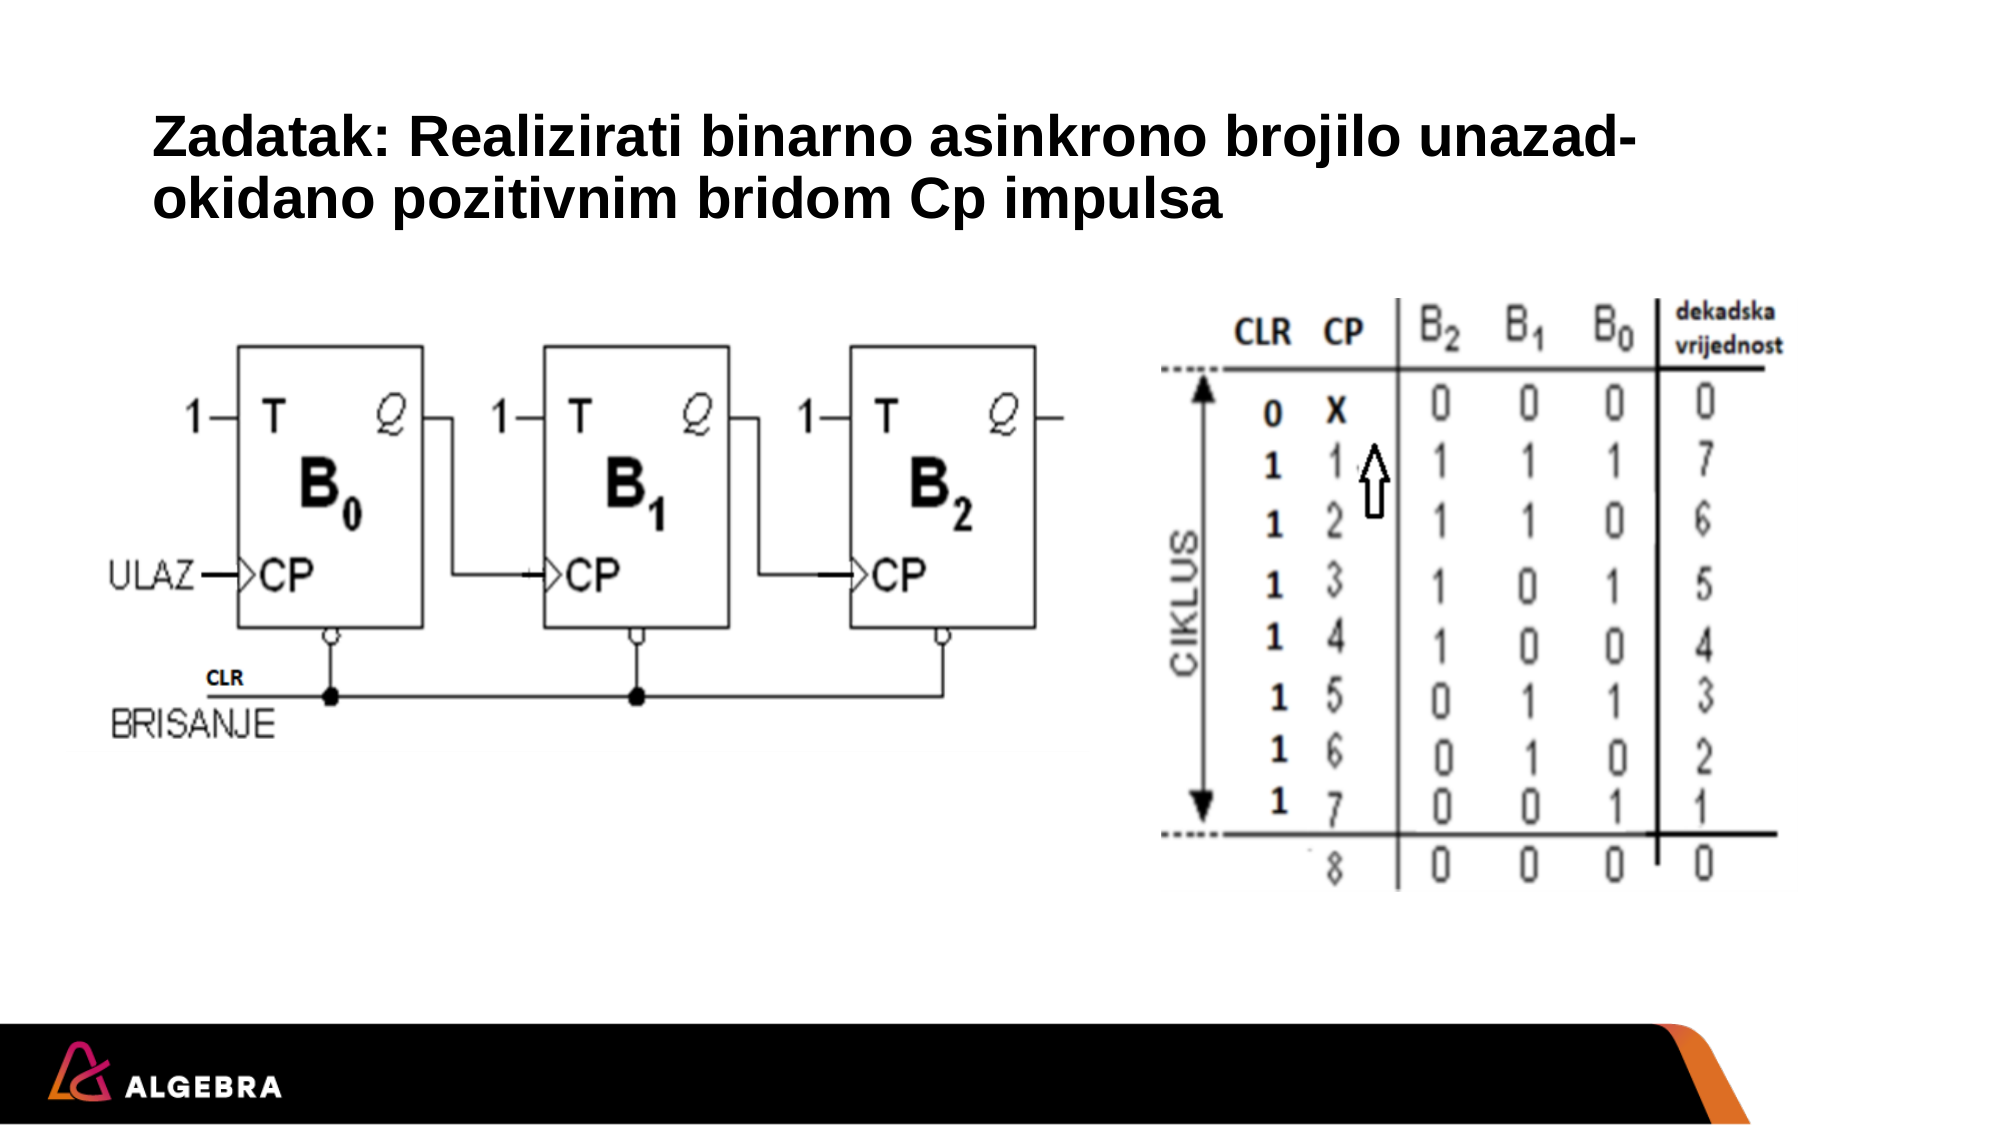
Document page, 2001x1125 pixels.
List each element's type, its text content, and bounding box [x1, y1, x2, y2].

picture [66, 321, 1090, 753]
picture [0, 1023, 1958, 1125]
title Zadatak: Realizirati binarno asinkrono brojilo unazad-okidano pozitivnim bridom Cp impulsa [137, 59, 1863, 278]
picture [1161, 298, 1799, 892]
